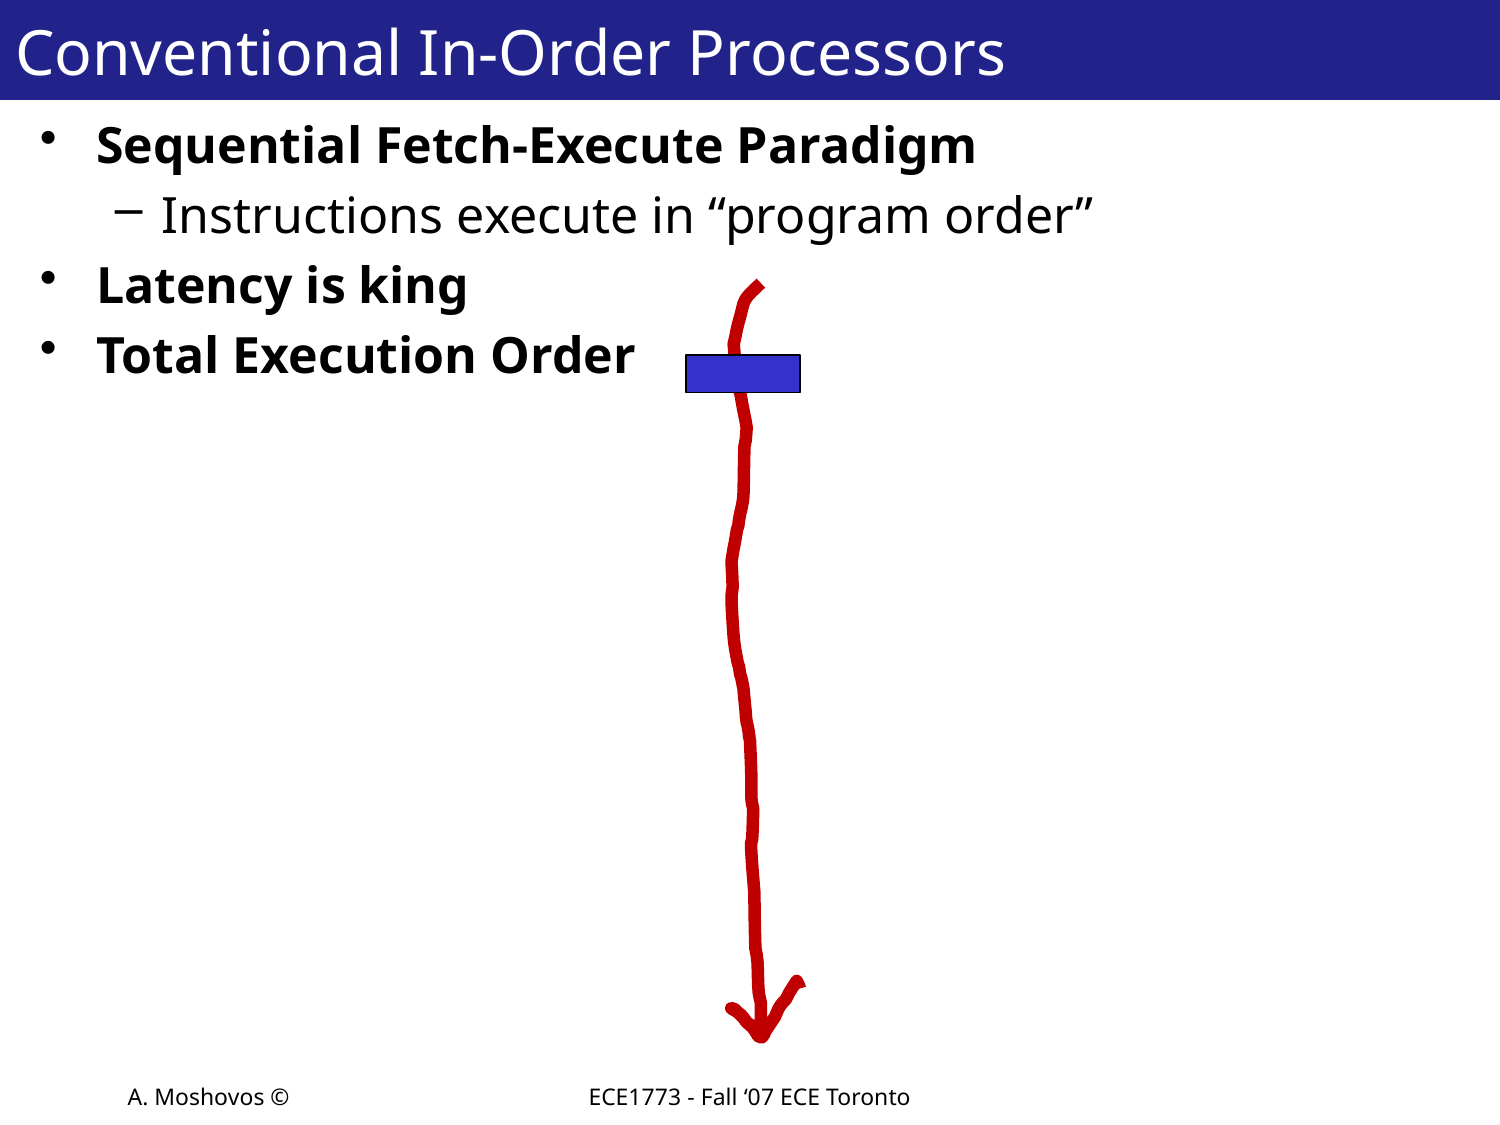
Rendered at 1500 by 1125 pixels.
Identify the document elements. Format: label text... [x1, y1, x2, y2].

slide_number A. Moshovos © [112, 1074, 426, 1125]
list Sequential Fetch-Execute Paradigm Instructions execute in “program order” Latency is king Total Execution Order [24, 105, 1476, 1069]
text_box [685, 354, 800, 393]
footer ECE1773 - Fall ‘07 ECE Toronto [487, 1074, 1013, 1125]
text_box [731, 393, 801, 1038]
title Conventional In-Order Processors [0, 0, 1500, 101]
text_box [733, 283, 765, 354]
